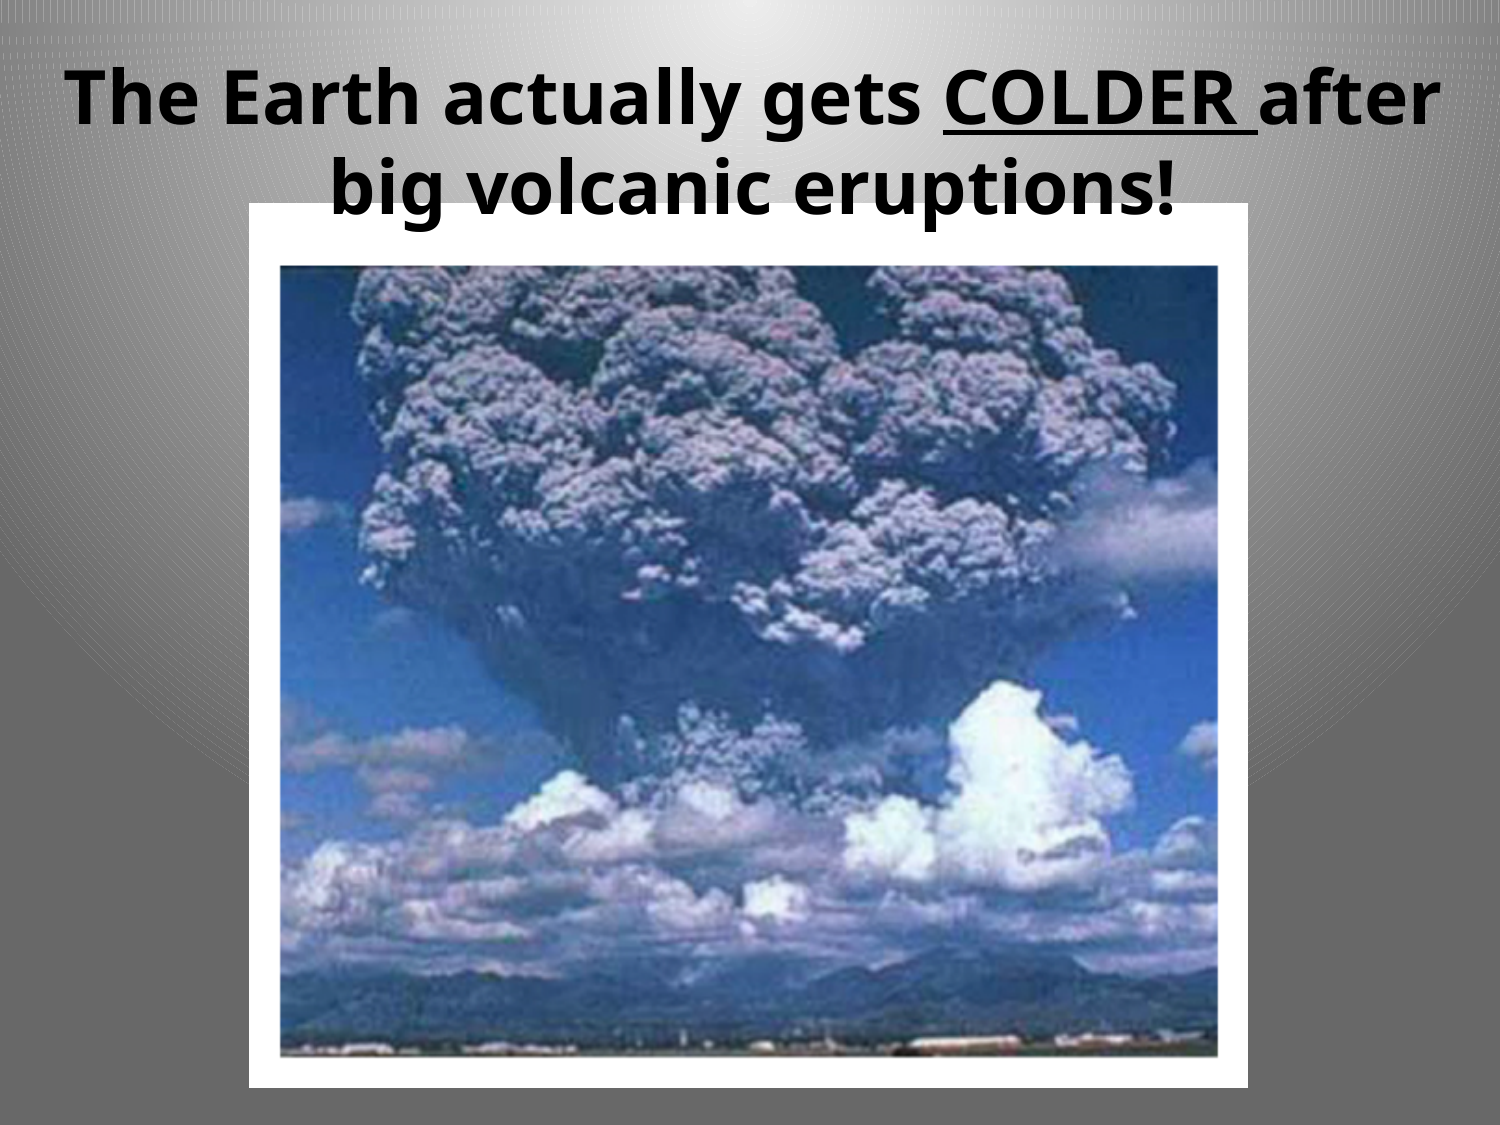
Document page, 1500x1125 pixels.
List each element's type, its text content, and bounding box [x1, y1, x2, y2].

title The Earth actually gets COLDER after big volcanic eruptions! [47, 17, 1459, 237]
picture [249, 203, 1248, 1089]
